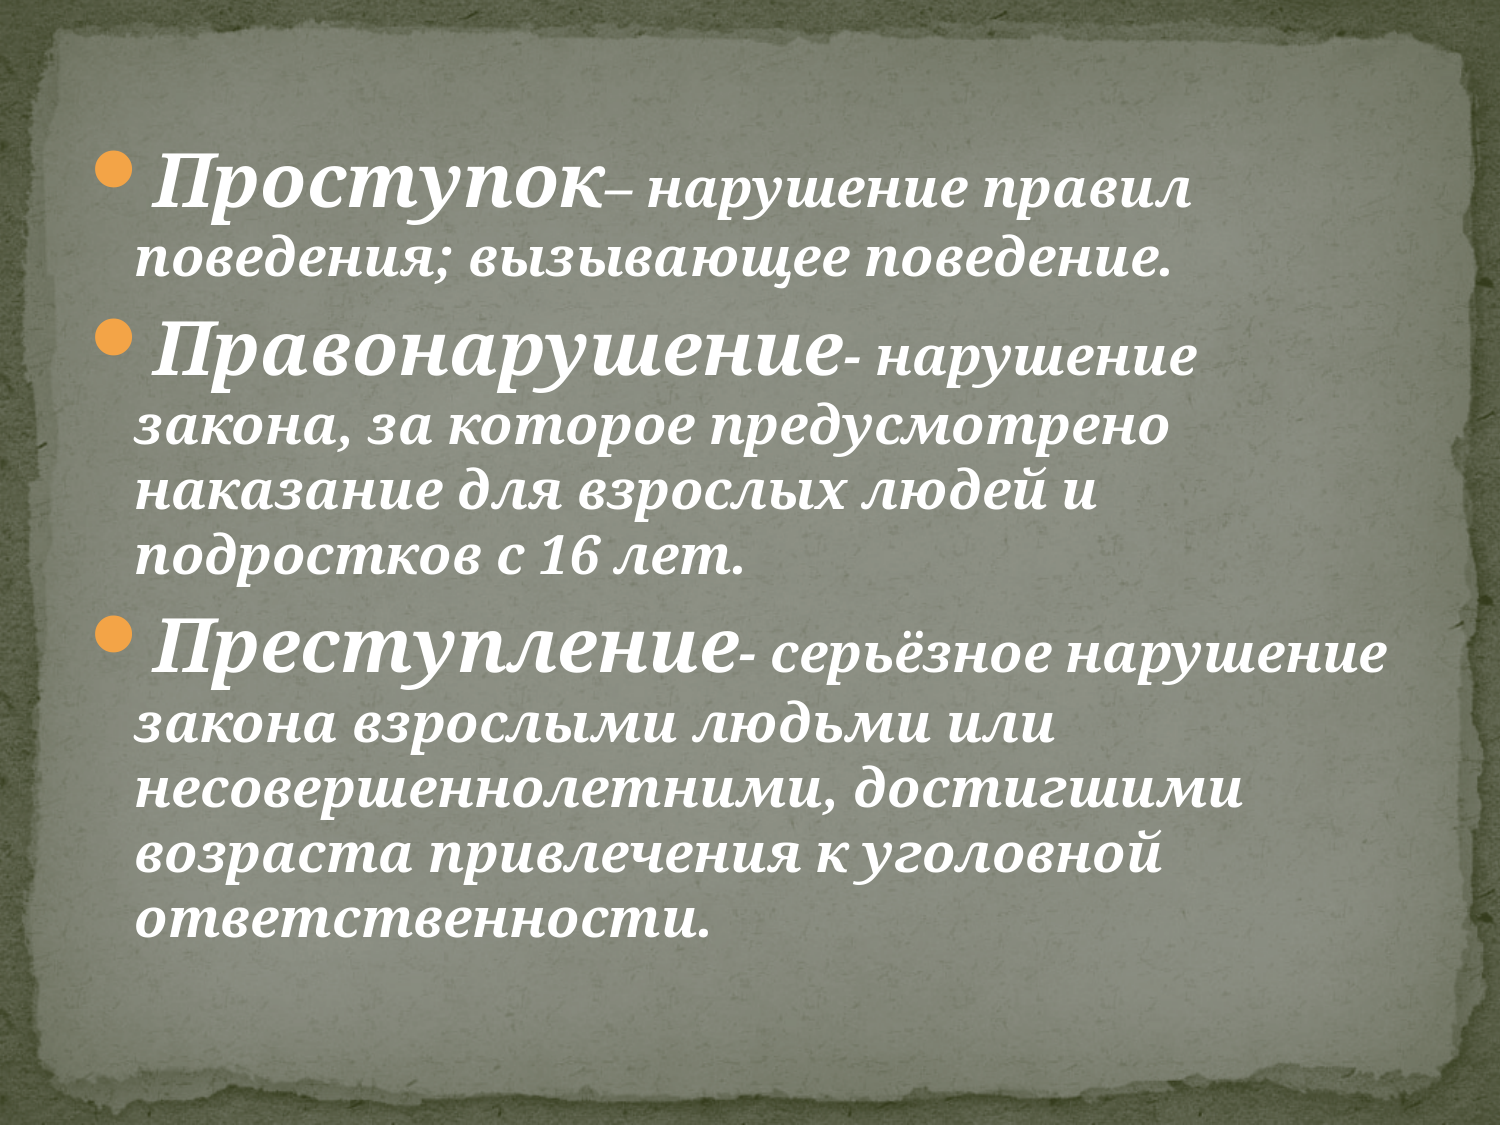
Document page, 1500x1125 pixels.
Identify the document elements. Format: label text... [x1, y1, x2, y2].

list Проступок– нарушение правил поведения; вызывающее поведение. Правонарушение- нарушение закона, за которое предусмотрено наказание для взрослых людей и подростков с 16 лет. Преступление- серьёзное нарушение закона взрослыми людьми или несовершеннолетними, достигшими возраста привлечения к уголовной ответственности. [75, 125, 1425, 1000]
